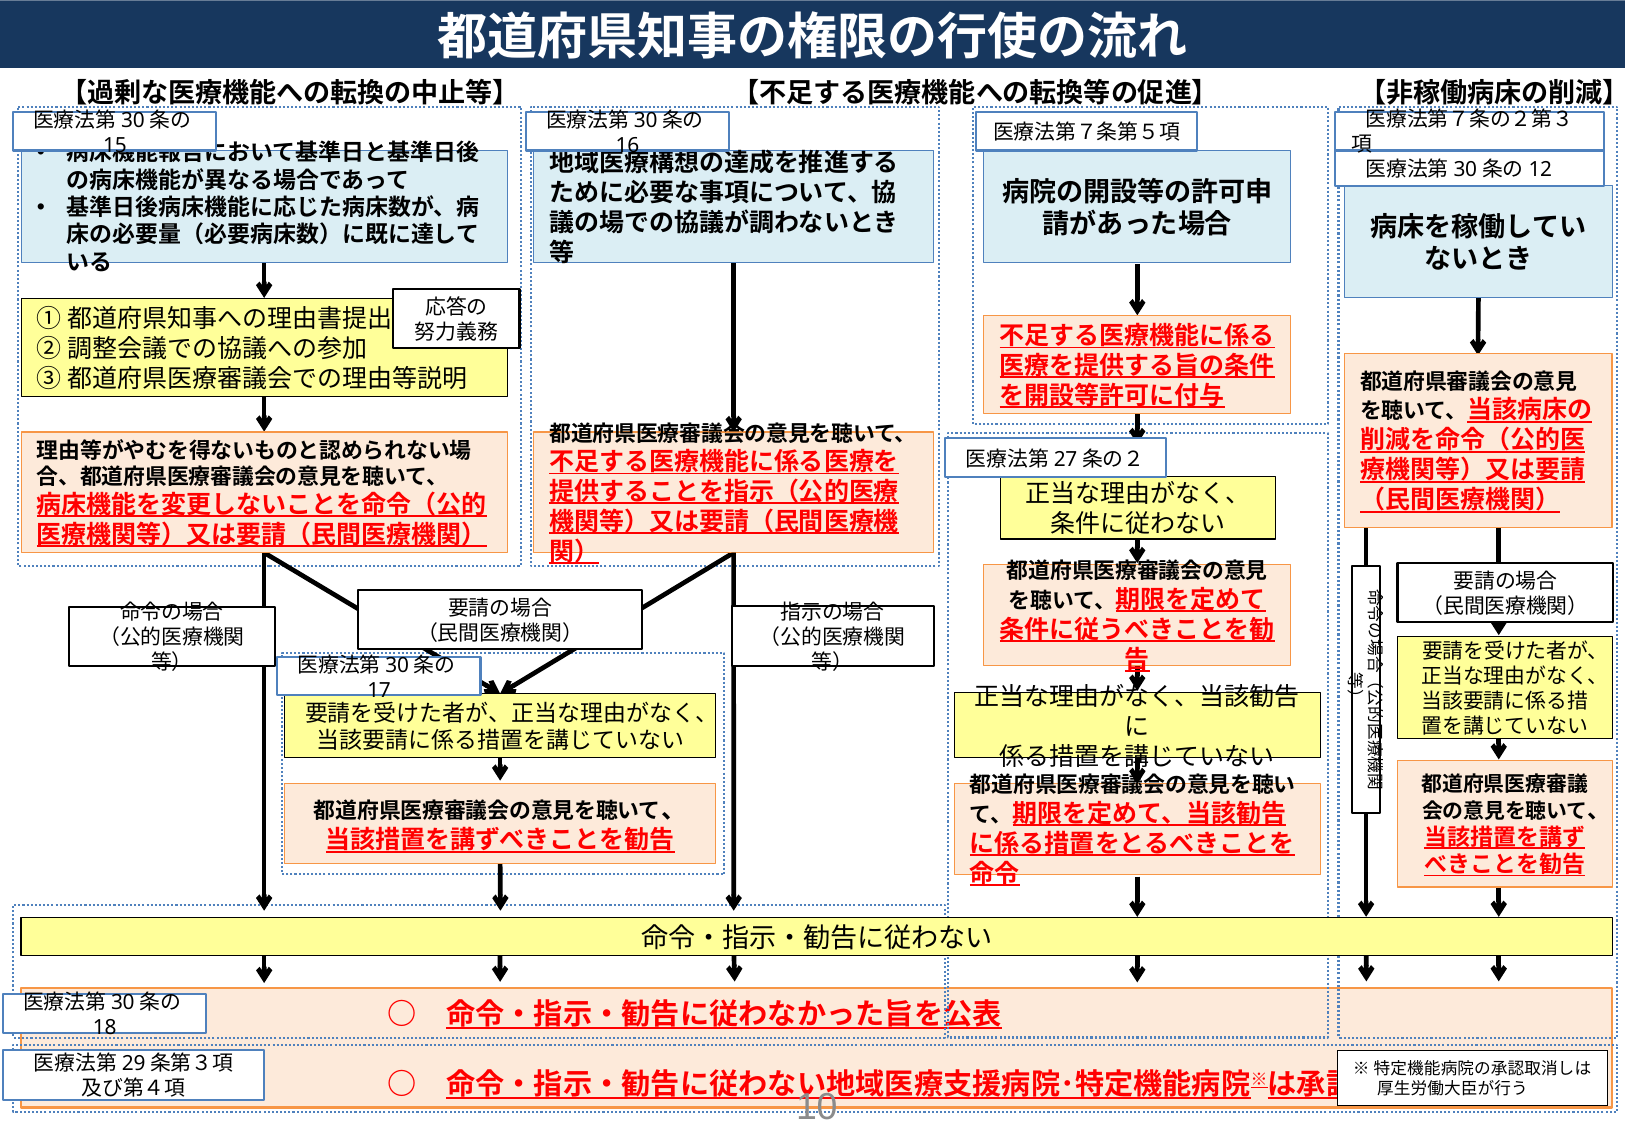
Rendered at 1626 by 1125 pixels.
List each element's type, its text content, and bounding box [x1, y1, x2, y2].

text_box 都道府県医療審議会の意見を聴いて、期限を定めて、当該勧告に係る措置をとるべきことを命令 [952, 782, 1323, 876]
text_box 医療法第27条の２ [943, 436, 1168, 479]
text_box 都道府県医療審議会の意見を聴いて、期限を定めて条件に従うべきことを勧告 [982, 562, 1293, 668]
text_box 医療法第７条の２第３項 [1333, 110, 1606, 152]
text_box [535, 105, 717, 110]
text_box 医療法第29条第３項 及び第４項 [1, 1048, 266, 1074]
text_box [971, 116, 1135, 426]
text_box 命令の場合 （公的医療機関等） [67, 605, 257, 668]
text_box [265, 552, 498, 694]
text_box 理由等がやむを得ないものと認められない場合、都道府県医療審議会の意見を聴いて、 病床機能を変更しないことを命令（公的医療機関等）又は要請（民間医療機関） [19, 430, 509, 555]
text_box [16, 105, 44, 110]
text_box 要請を受けた者が、正当な理由がなく、当該要請に係る措置を講じていない [1395, 634, 1614, 741]
text_box [16, 153, 259, 568]
text_box 病床機能報告において基準日と基準日後の病床機能が異なる場合であって 基準日後病床機能に応じた病床数が、病床の必要量（必要病床数）に既に達している [19, 148, 509, 264]
text_box [218, 116, 523, 297]
text_box 医療法第30条の12 [1333, 152, 1606, 188]
text_box 都道府県医療審議会の意見を聴いて、 当該措置を講ず べきことを勧告 [1395, 758, 1614, 889]
text_box [1336, 105, 1344, 110]
text_box 【不足する医療機能への転換等の促進】 [717, 67, 1235, 116]
text_box [528, 153, 731, 551]
text_box ①都道府県知事への理由書提出 ②調整会議での協議への参加 ③都道府県医療審議会での理由等説明 [19, 297, 509, 399]
text_box 要請の場合 （民間医療機関） [1395, 560, 1494, 624]
text_box [280, 865, 495, 876]
text_box 【過剰な医療機能への転換の中止等】 [44, 67, 535, 116]
text_box 都道府県医療審議会の意見を聴いて、 当該措置を講ずべきことを勧告 [282, 782, 718, 866]
text_box [946, 479, 1137, 915]
text_box [1140, 105, 1330, 426]
text_box 要請の場合 （民間医療機関） [1504, 560, 1615, 624]
text_box 正当な理由がなく、当該勧告に 係る措置を講じていない [952, 691, 1323, 760]
text_box 都道府県医療審議会の意見を聴いて、不足する医療機能に係る医療を提供することを指示（公的医療機関等）又は要請（民間医療機関） [532, 430, 936, 555]
text_box 指示の場合 （公的医療機関等） [740, 604, 936, 668]
text_box 病院の開設等の許可申請があった場合 [982, 148, 1293, 264]
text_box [499, 552, 733, 694]
text_box [11, 1043, 1620, 1074]
slide_number 10 [0, 1074, 1625, 1125]
text_box [1336, 116, 1619, 1040]
text_box 応答の 努力義務 [391, 287, 522, 350]
text_box [946, 431, 1131, 436]
text_box 地域医療構想の達成を推進するために必要な事項について、協議の場での協議が調わないとき等 [532, 148, 936, 264]
text_box 要請を受けた者が、正当な理由がなく、 当該要請に係る措置を講じていない [282, 701, 718, 759]
text_box 病床を稼働していないとき [1342, 184, 1614, 300]
text_box [280, 756, 495, 786]
text_box [11, 903, 947, 1040]
text_box ○ 命令・指示・勧告に従わなかった旨を公表 ○ 命令・指示・勧告に従わない地域医療支援病院･特定機能病院※は承認を取消し [19, 986, 1614, 1044]
text_box 正当な理由がなく、 条件に従わない [999, 475, 1277, 541]
text_box 不足する医療機能に係る医療を提供する旨の条件を開設等許可に付与 [982, 313, 1293, 416]
text_box ※特定機能病院の承認取消しは 厚生労働大臣が行う [1337, 1050, 1608, 1074]
text_box [1140, 431, 1330, 915]
text_box 医療法第７条第５項 [974, 110, 1199, 153]
text_box [503, 701, 726, 876]
text_box [731, 116, 941, 568]
text_box 都道府県審議会の意見を聴いて、当該病床の削減を命令（公的医療機関等）又は要請（民間医療機関） [1342, 352, 1614, 530]
text_box 命令・指示・勧告に従わない [19, 915, 1614, 957]
text_box 医療法第30条の15 [11, 110, 218, 153]
text_box 命令の場合（公的医療機関等） [1350, 564, 1361, 816]
text_box 医療法第30条の18 [1, 992, 208, 1035]
text_box 命令の場合（公的医療機関等） [1371, 564, 1382, 816]
text_box 医療法第30条の16 [524, 110, 731, 153]
title 都道府県知事の権限の行使の流れ [0, 0, 1625, 68]
text_box 【非稼働病床の削減】 [1344, 67, 1625, 116]
text_box [946, 957, 1330, 1040]
text_box [268, 350, 523, 551]
